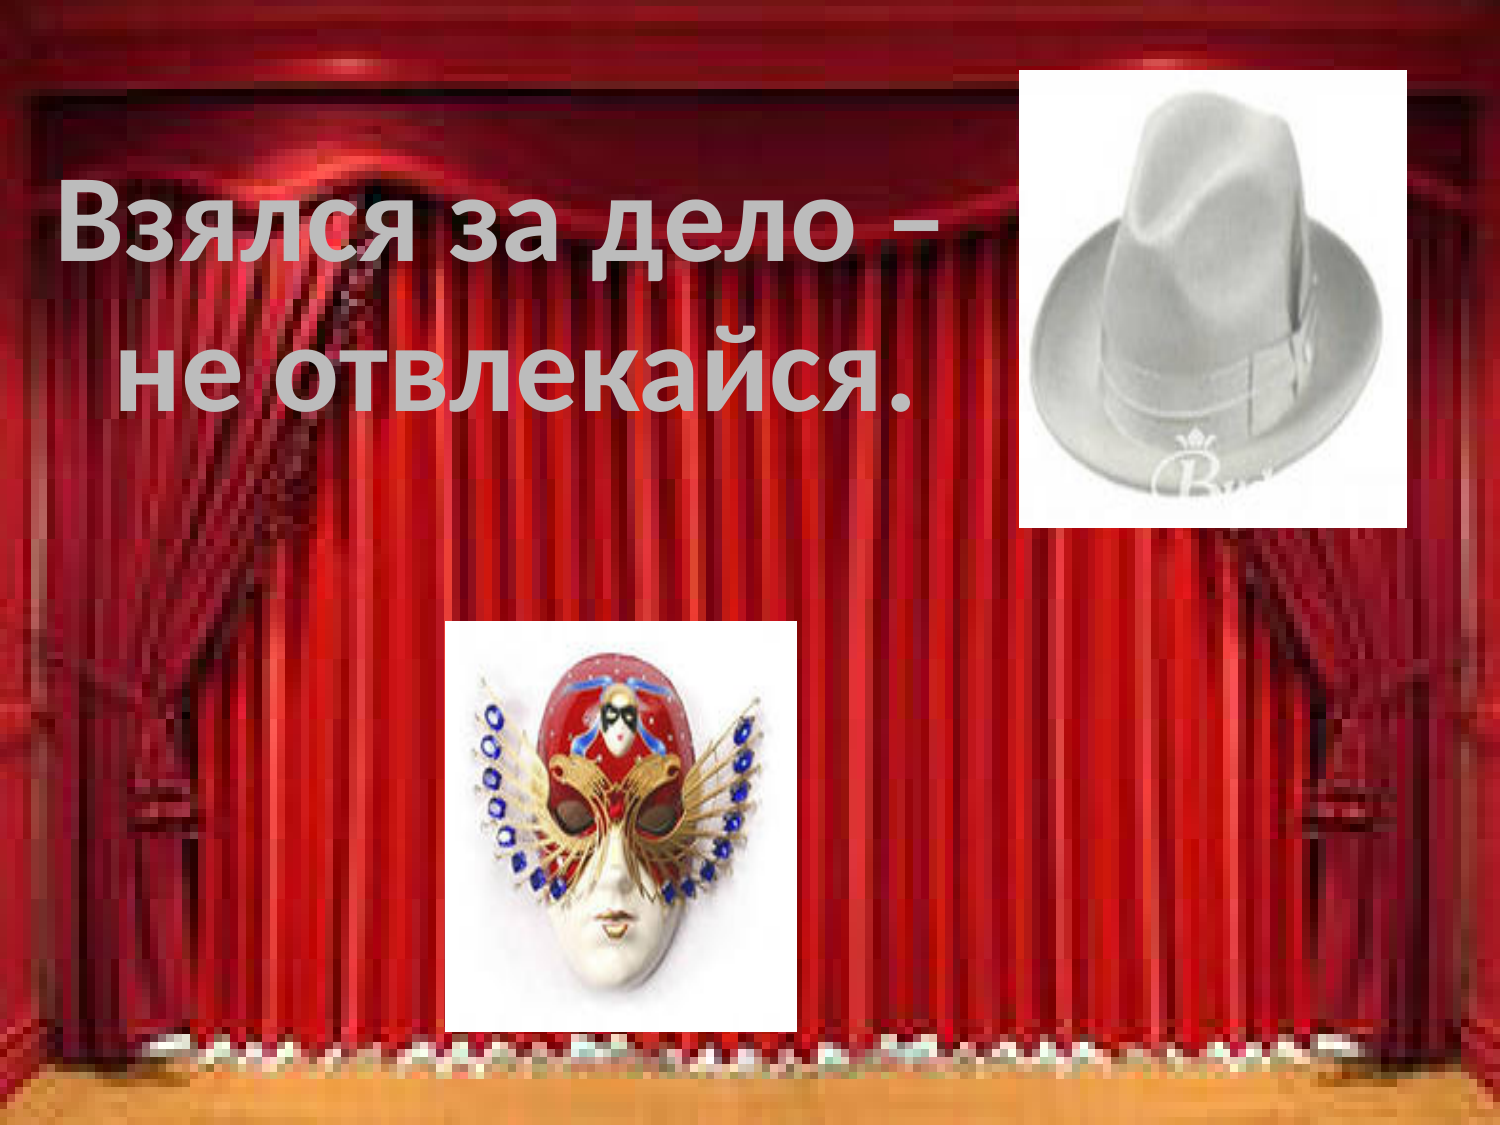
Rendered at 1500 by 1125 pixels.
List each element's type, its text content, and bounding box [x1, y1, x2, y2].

text_box Взялся за дело – не отвлекайся. [39, 128, 992, 444]
picture [0, 0, 1500, 1125]
